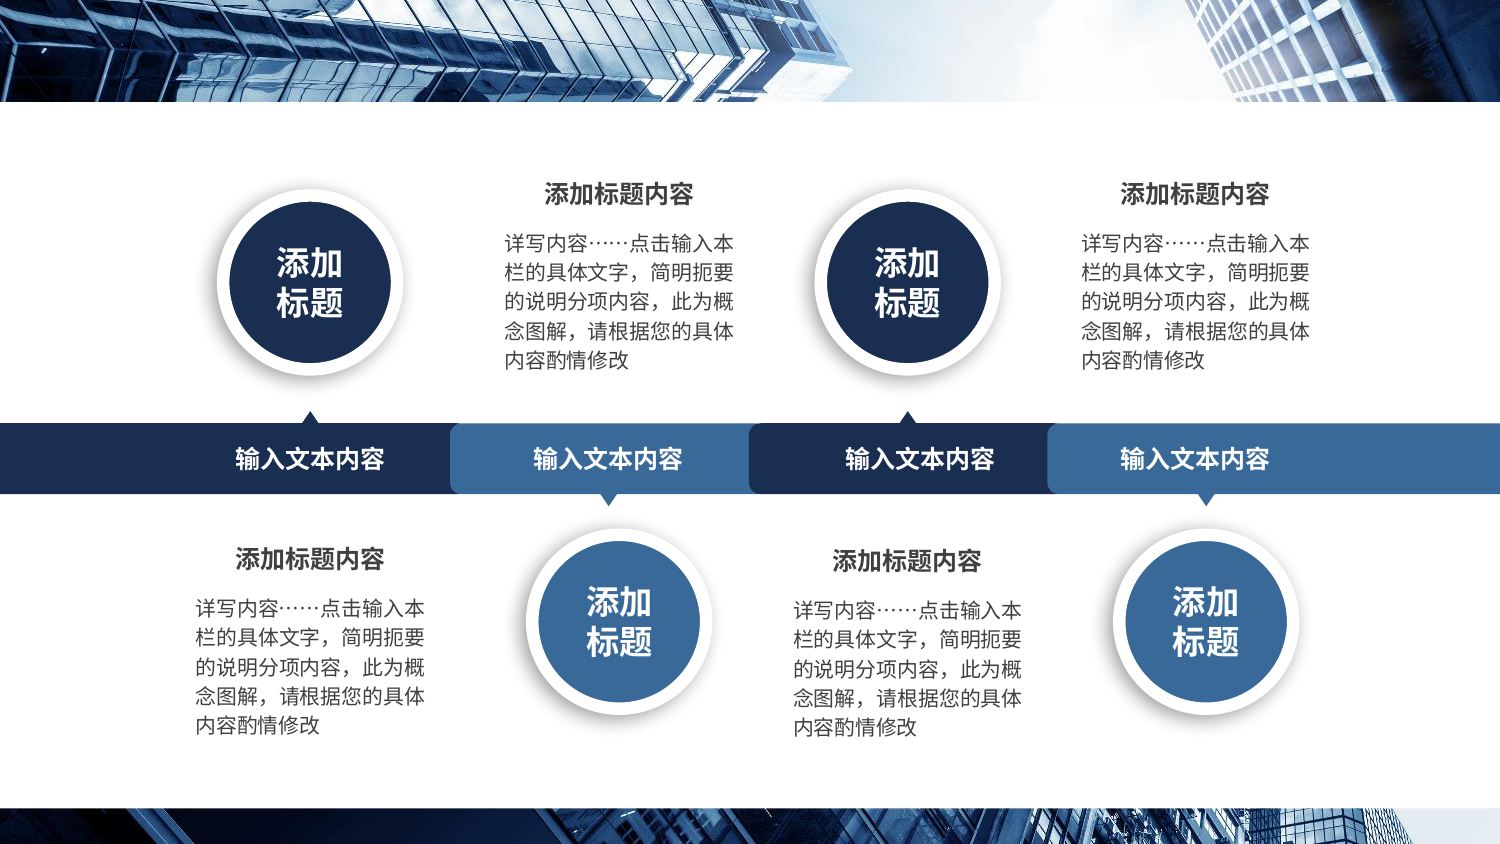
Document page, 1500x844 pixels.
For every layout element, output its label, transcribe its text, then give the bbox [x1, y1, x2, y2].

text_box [0, 411, 469, 495]
text_box [1119, 534, 1294, 709]
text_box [1047, 423, 1500, 507]
text_box 添加标题内容 [521, 178, 718, 209]
text_box 添加标题 [861, 242, 954, 322]
picture [0, 809, 1500, 844]
text_box 添加标题内容 [809, 545, 1006, 576]
text_box 详写内容……点击输入本栏的具体文字，简明扼要的说明分项内容，此为概念图解，请根据您的具体内容酌情修改 [793, 593, 1023, 740]
text_box 添加标题 [264, 242, 357, 322]
text_box 添加标题 [573, 581, 666, 662]
text_box 添加标题 [1160, 581, 1253, 662]
text_box [223, 195, 398, 370]
text_box 详写内容……点击输入本栏的具体文字，简明扼要的说明分项内容，此为概念图解，请根据您的具体内容酌情修改 [195, 591, 425, 738]
text_box [820, 195, 995, 370]
text_box [532, 534, 707, 709]
text_box 详写内容……点击输入本栏的具体文字，简明扼要的说明分项内容，此为概念图解，请根据您的具体内容酌情修改 [1081, 226, 1311, 373]
picture [0, 0, 1500, 102]
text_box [449, 423, 768, 507]
text_box 添加标题内容 [1097, 178, 1294, 209]
text_box 详写内容……点击输入本栏的具体文字，简明扼要的说明分项内容，此为概念图解，请根据您的具体内容酌情修改 [504, 226, 734, 373]
text_box [136, 33, 177, 99]
text_box 添加标题内容 [212, 543, 409, 574]
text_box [748, 411, 1067, 495]
